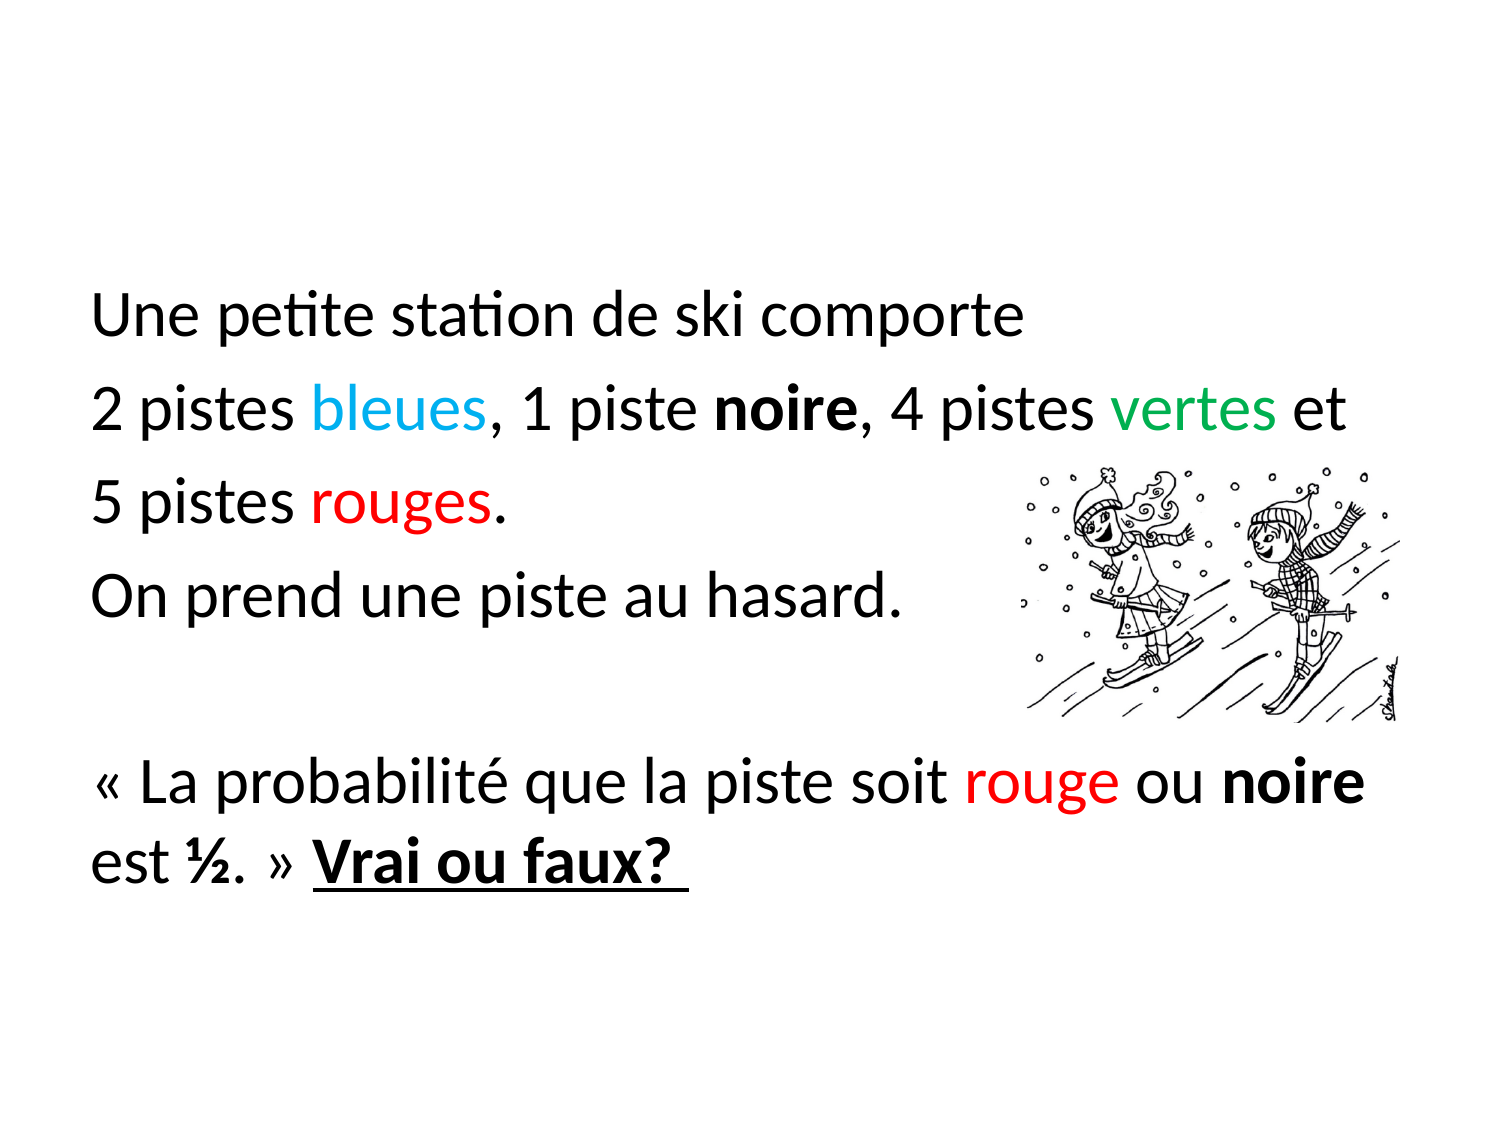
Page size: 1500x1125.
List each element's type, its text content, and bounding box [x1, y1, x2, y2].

list Une petite station de ski comporte 2 pistes bleues, 1 piste noire, 4 pistes vertes et 5 pistes rouges. On prend une piste au hasard. « La probabilité que la piste soit rouge ou noire est ½. » Vrai ou faux? [75, 262, 1425, 1005]
picture [1021, 467, 1400, 723]
